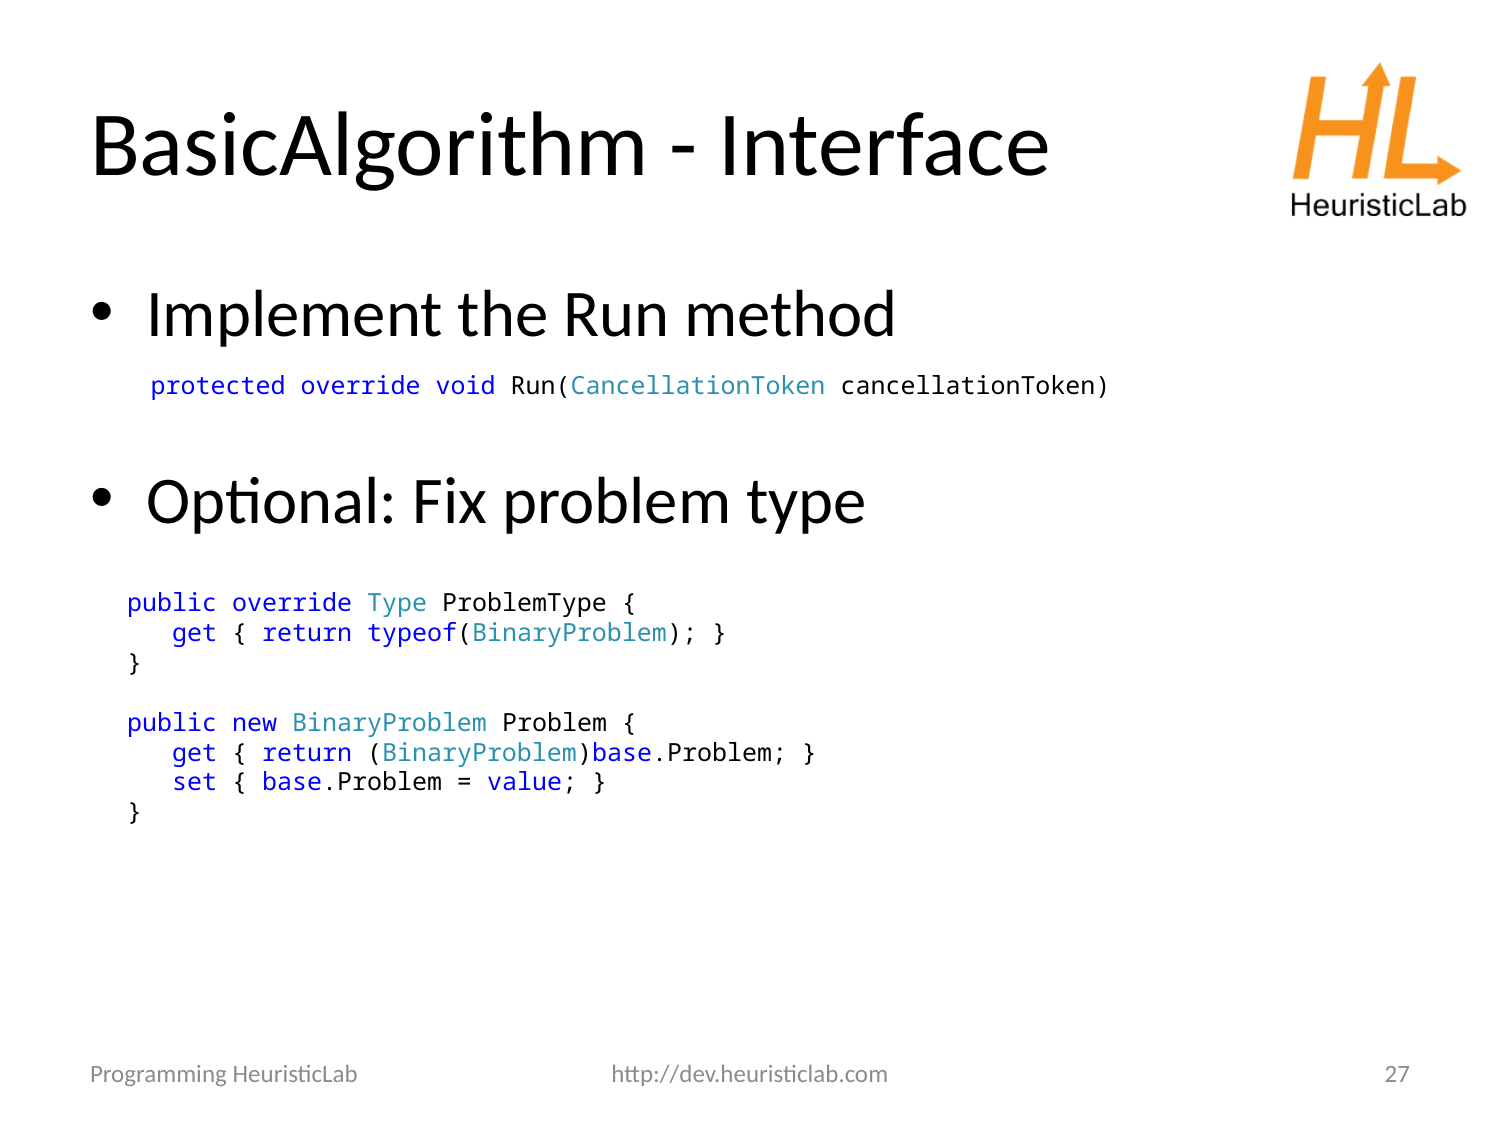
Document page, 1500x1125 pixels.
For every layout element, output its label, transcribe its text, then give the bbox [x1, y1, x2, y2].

title BasicAlgorithm - Interface [75, 45, 1282, 233]
slide_number 27 [1074, 1042, 1425, 1103]
list Implement the Run method Optional: Fix problem type [75, 262, 1425, 1005]
picture [1281, 27, 1474, 244]
slide_number Programming HeuristicLab [75, 1042, 425, 1103]
footer http://dev.heuristiclab.com [512, 1042, 988, 1103]
text_box protected override void Run(CancellationToken cancellationToken) [135, 361, 1187, 407]
text_box public override Type ProblemType { get { return typeof(BinaryProblem); } } public new BinaryProblem Problem { get { return (BinaryProblem)base.Problem; } set { base.Problem = value; } } [112, 578, 937, 834]
